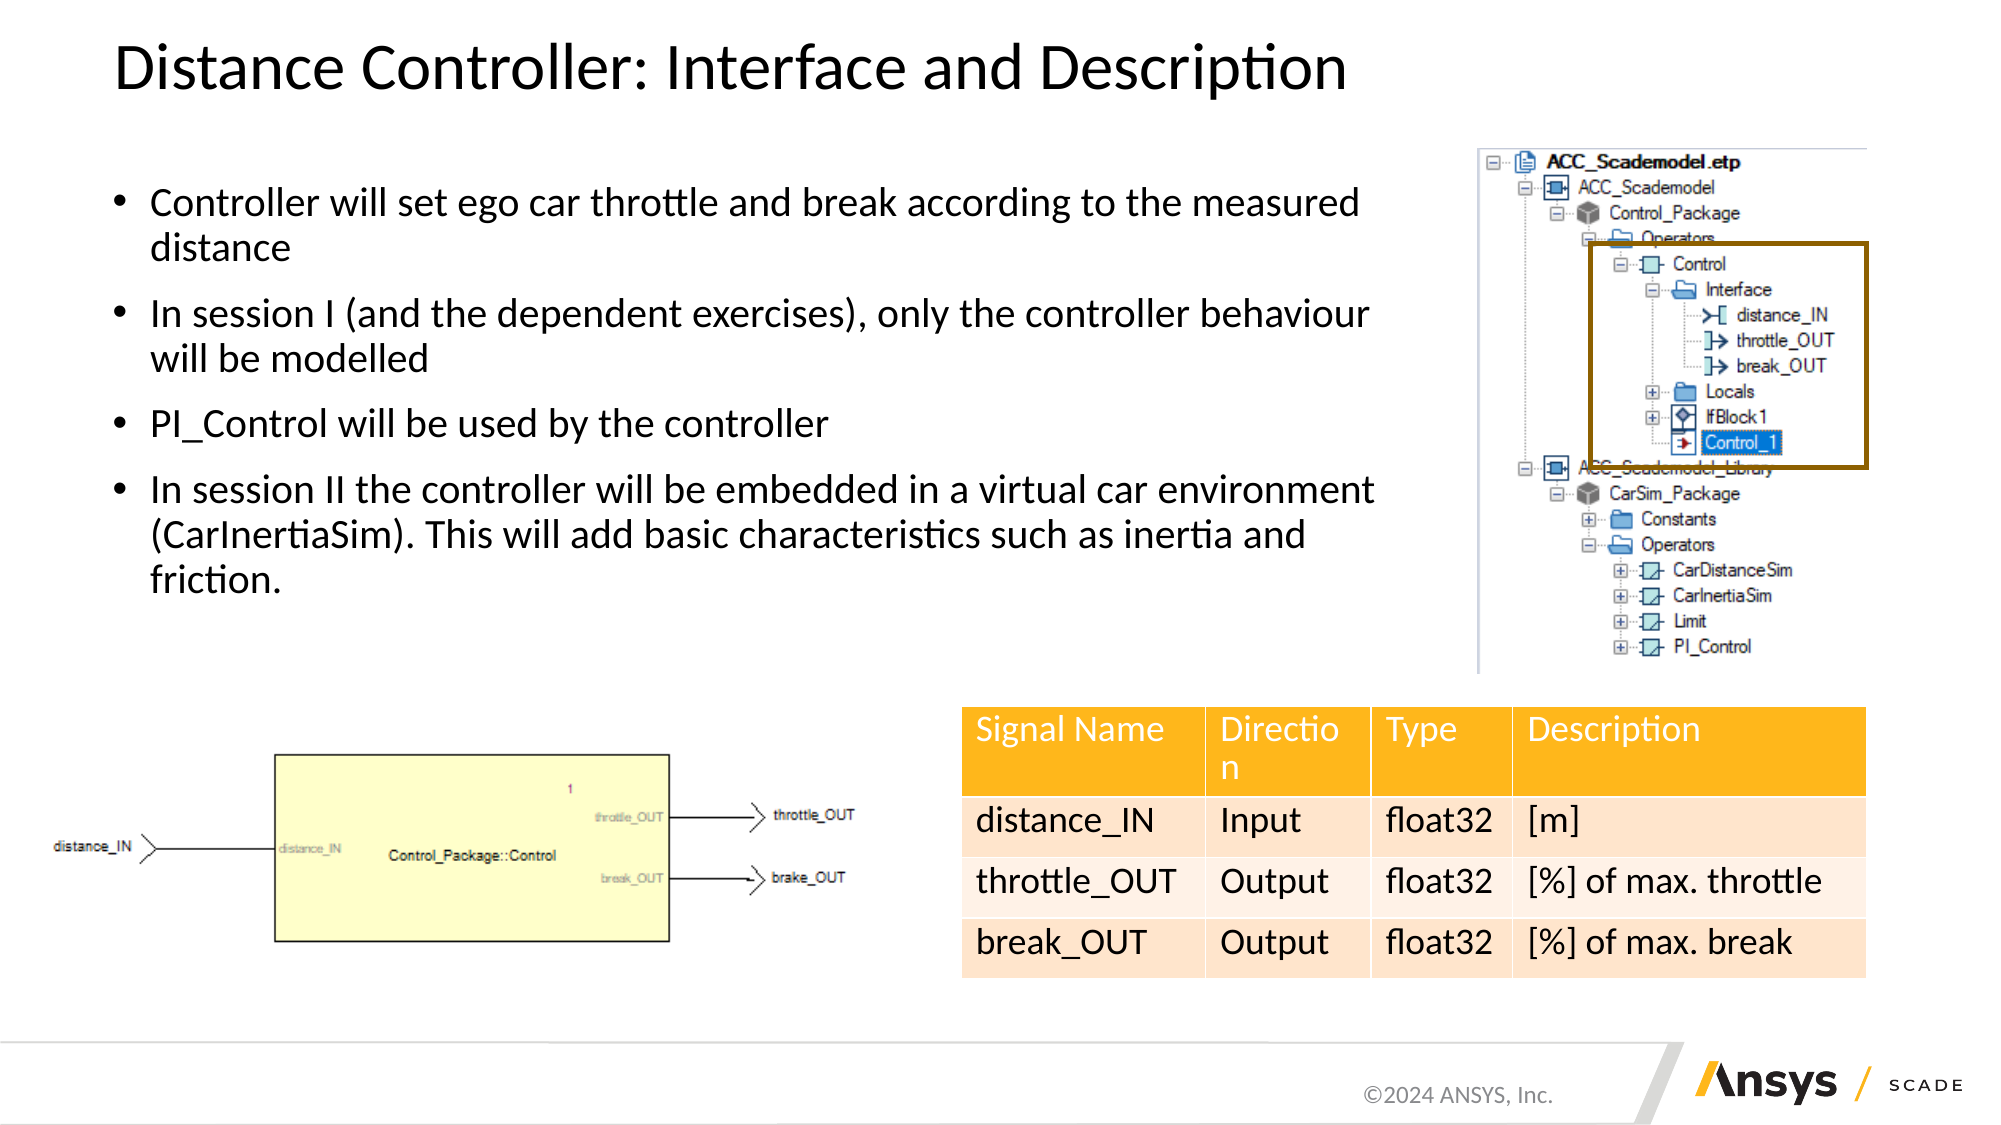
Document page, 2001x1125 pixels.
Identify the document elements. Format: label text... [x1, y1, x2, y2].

table_cell float32 [1372, 798, 1512, 857]
table_cell float32 [1372, 858, 1512, 917]
table_header Type [1372, 707, 1512, 796]
table_cell [%] of max. break [1513, 919, 1866, 978]
table_cell Input [1206, 798, 1370, 857]
table_cell break_OUT [962, 919, 1205, 978]
table_cell float32 [1372, 919, 1512, 978]
table_cell distance_IN [962, 798, 1205, 857]
table_header Direction [1206, 707, 1370, 796]
table_header Signal Name [962, 707, 1205, 796]
list Controller will set ego car throttle and break according to the measured distance In session I (and the dependent exercises), only the controller behaviour will be modelled PI_Control will be used by the controller In session II the controller will be embedded in a virtual car environment (CarInertiaSim). This will add basic characteristics such as inertia and friction. [97, 172, 1433, 717]
table_cell Output [1206, 858, 1370, 917]
table_cell Output [1206, 919, 1370, 978]
picture [0, 0, 2000, 1125]
table_cell [m] [1513, 798, 1866, 857]
table_header Description [1513, 707, 1866, 796]
title Distance Controller: Interface and Description [99, 24, 1900, 164]
table_cell throttle_OUT [962, 858, 1205, 917]
table_cell [%] of max. throttle [1513, 858, 1866, 917]
